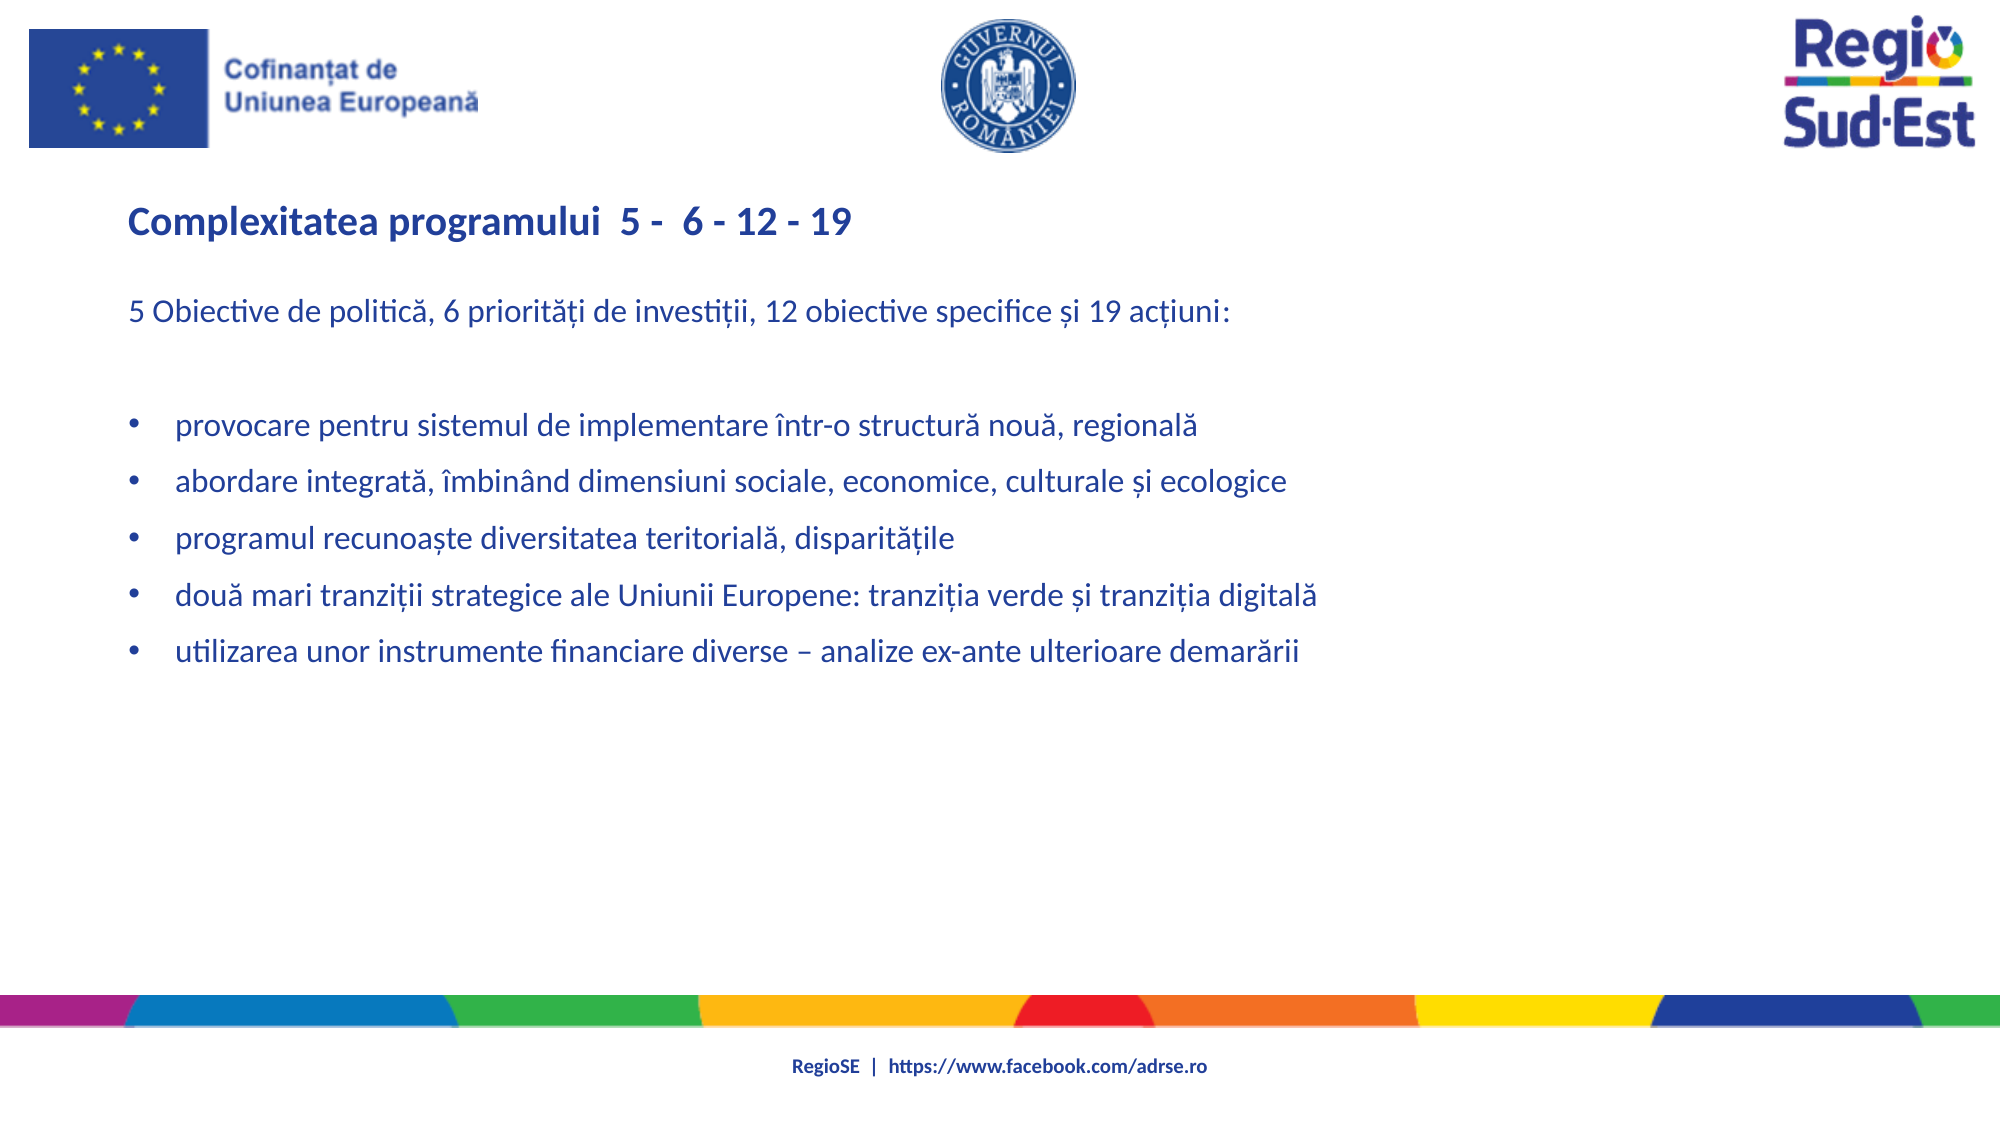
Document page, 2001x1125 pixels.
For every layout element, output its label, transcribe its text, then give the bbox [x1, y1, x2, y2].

picture [941, 19, 1076, 153]
text_box RegioSE | https://www.facebook.com/adrse.ro [776, 1029, 1223, 1085]
picture [28, 28, 478, 148]
text_box Complexitatea programului 5 - 6 - 12 - 19 [113, 186, 2000, 252]
picture [1759, 0, 2000, 220]
picture [0, 995, 2000, 1029]
subtitle 5 Obiective de politică, 6 priorități de investiții, 12 obiective specifice și 19 acțiuni​: provocare pentru sistemul de implementare într-o structură nouă, regională​ abordare integrată, îmbinând dimensiuni sociale, economice, culturale și ecologice​ programul recunoaște diversitatea teritorială, disparitățile ​ două mari tranziții strategice ale Uniunii Europene: tranziția verde și tranziția digitală​ utilizarea unor instrumente financiare diverse – analize ex-ante ulterioare demarării [113, 286, 1920, 435]
